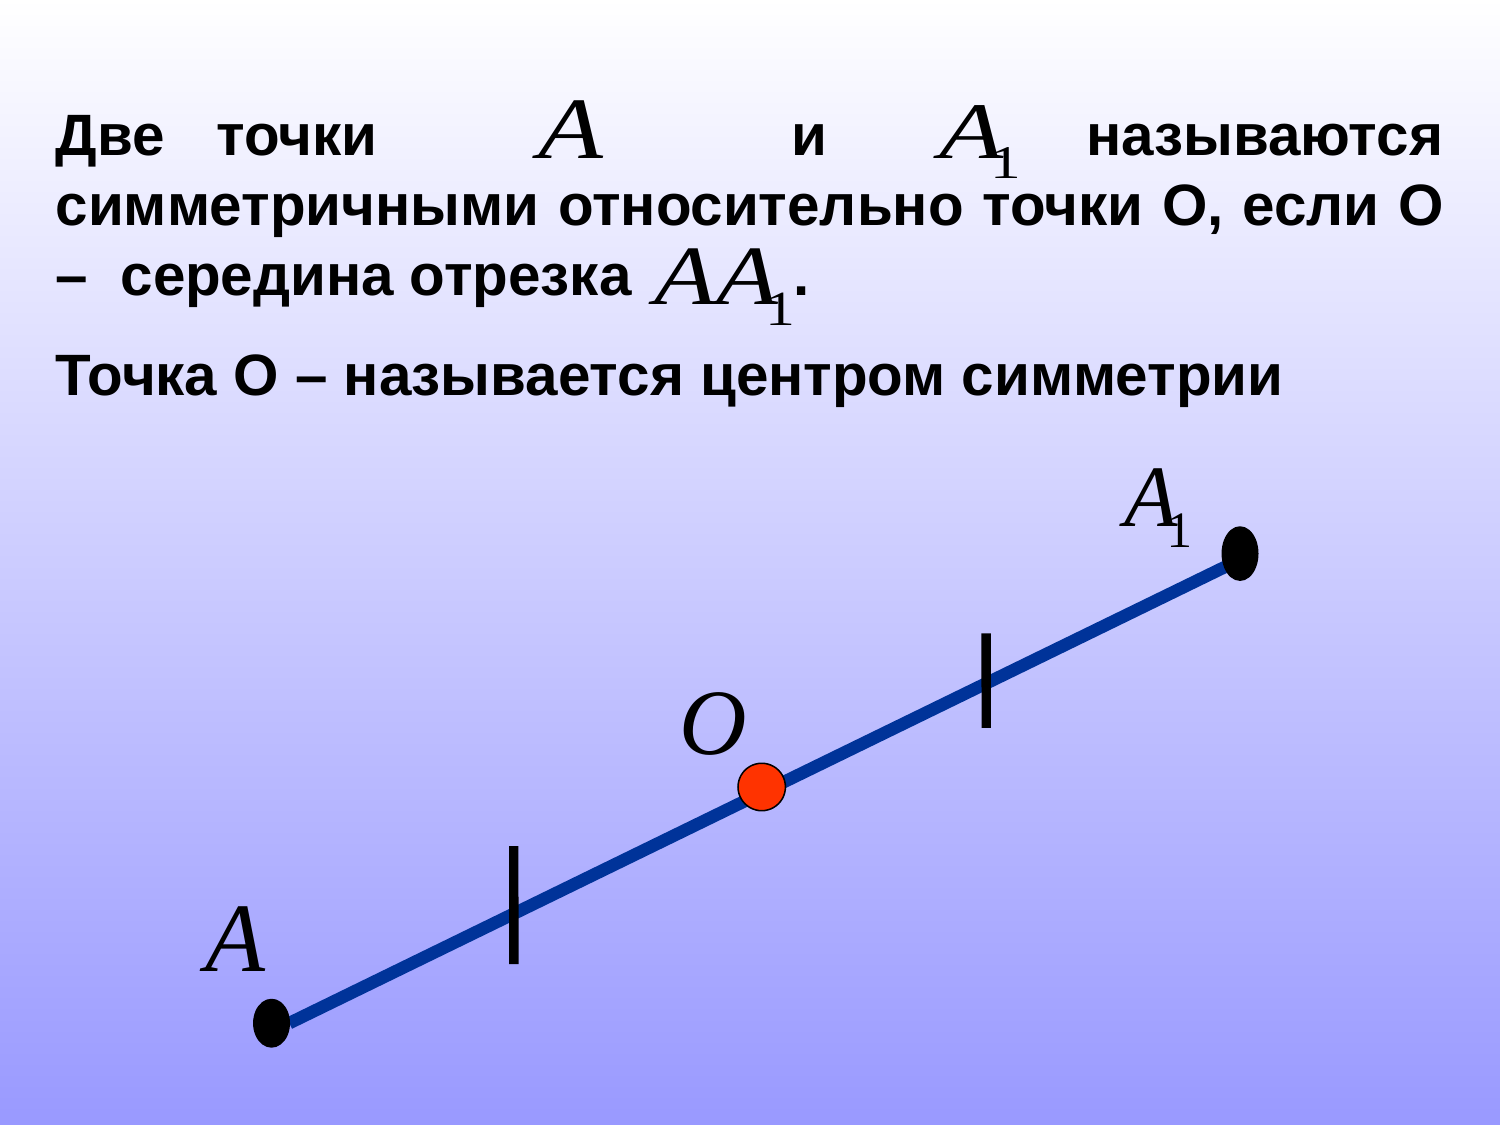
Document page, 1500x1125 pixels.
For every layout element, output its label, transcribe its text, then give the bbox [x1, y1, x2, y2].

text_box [915, 77, 1039, 192]
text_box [182, 881, 282, 988]
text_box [1104, 438, 1207, 563]
text_box [738, 763, 786, 811]
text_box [513, 77, 621, 174]
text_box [631, 219, 810, 340]
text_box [667, 668, 762, 779]
text_box [253, 999, 290, 1047]
text_box [1222, 527, 1258, 581]
text_box Две точки и называются симметричными относительно точки О, если О – середина отрезка . Точка О – называется центром симметрии [41, 90, 1459, 414]
